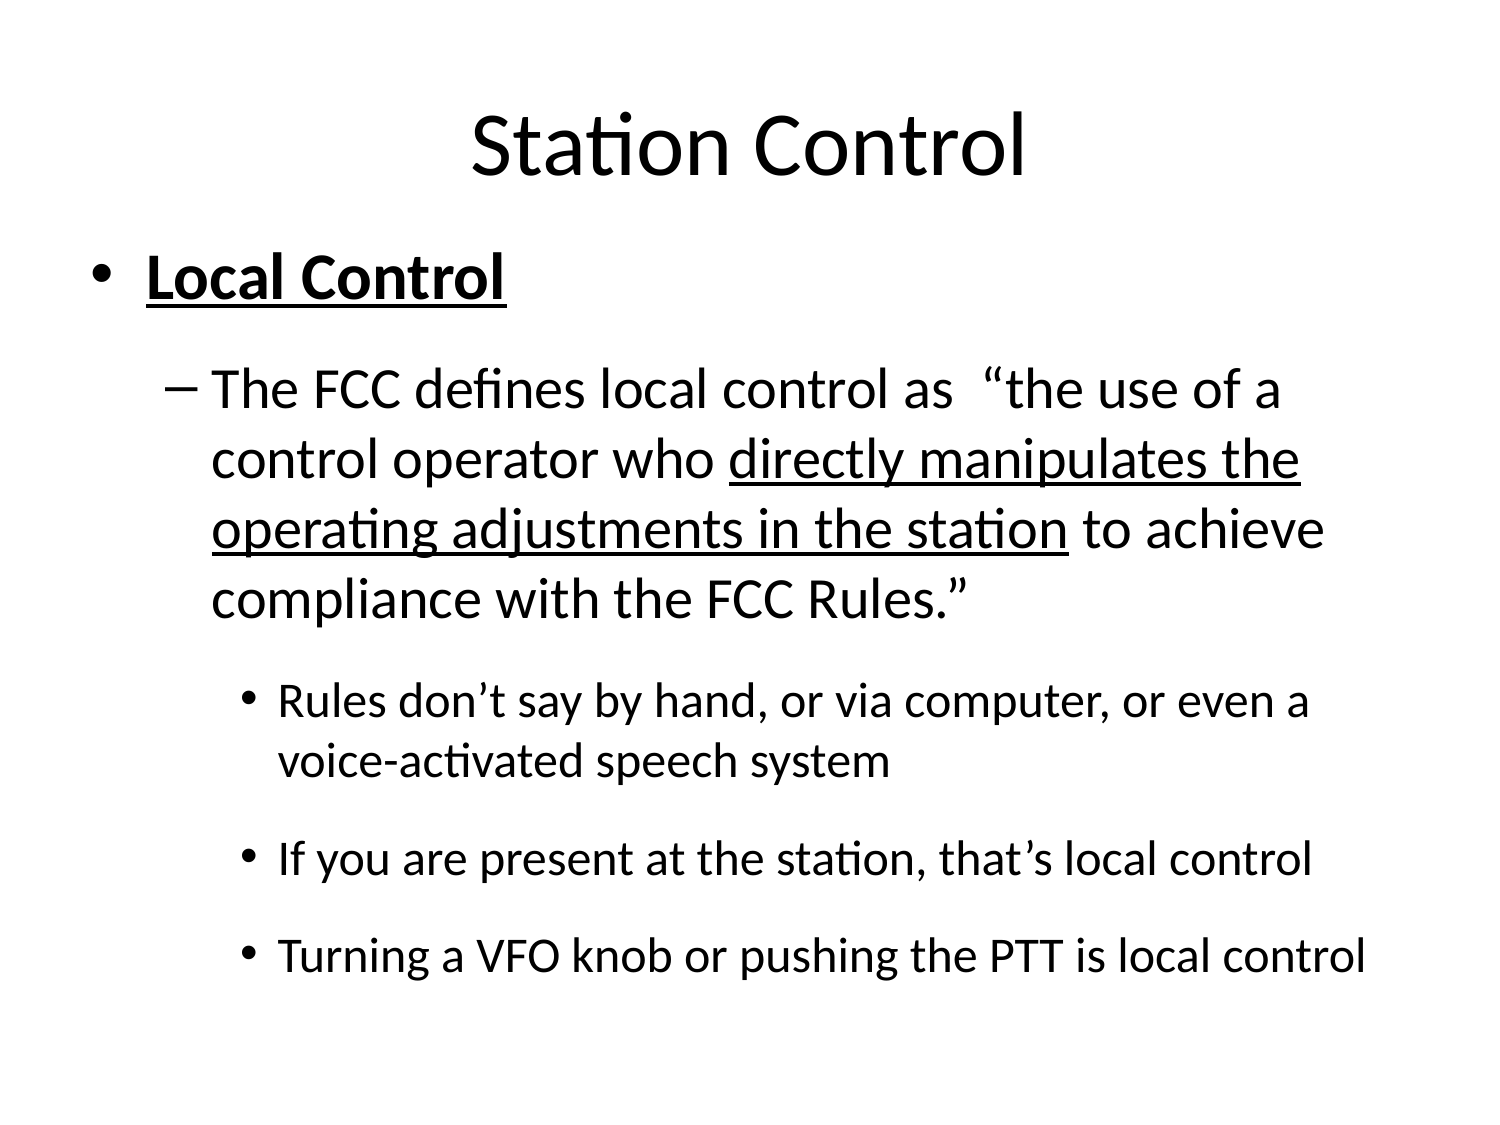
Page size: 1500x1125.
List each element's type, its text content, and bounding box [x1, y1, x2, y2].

list Local Control The FCC defines local control as “the use of a control operator who directly manipulates the operating adjustments in the station to achieve compliance with the FCC Rules.” Rules don’t say by hand, or via computer, or even a voice-activated speech system If you are present at the station, that’s local control Turning a VFO knob or pushing the PTT is local control [75, 224, 1425, 1005]
title Station Control [75, 45, 1425, 224]
